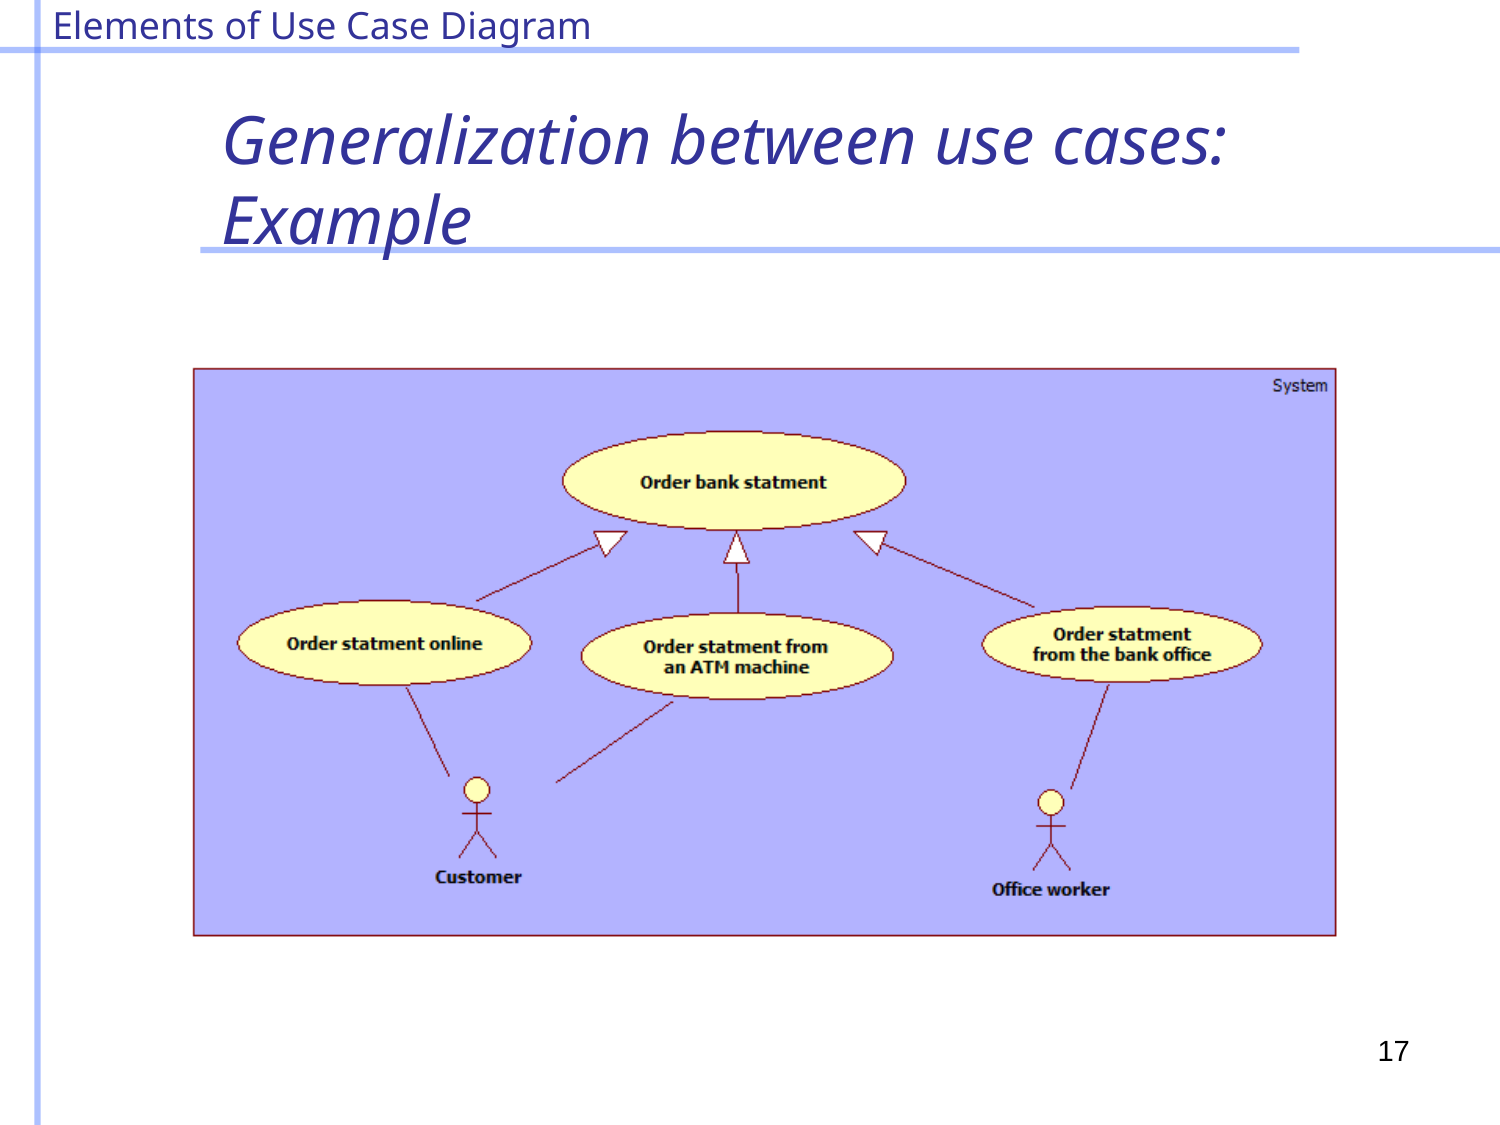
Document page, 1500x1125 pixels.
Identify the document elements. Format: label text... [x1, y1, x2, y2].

text_box Elements of Use Case Diagram [37, 0, 1267, 55]
slide_number 17 [1074, 1024, 1426, 1103]
picture [162, 337, 1368, 968]
text_box Generalization between use cases: Example [206, 90, 1500, 265]
